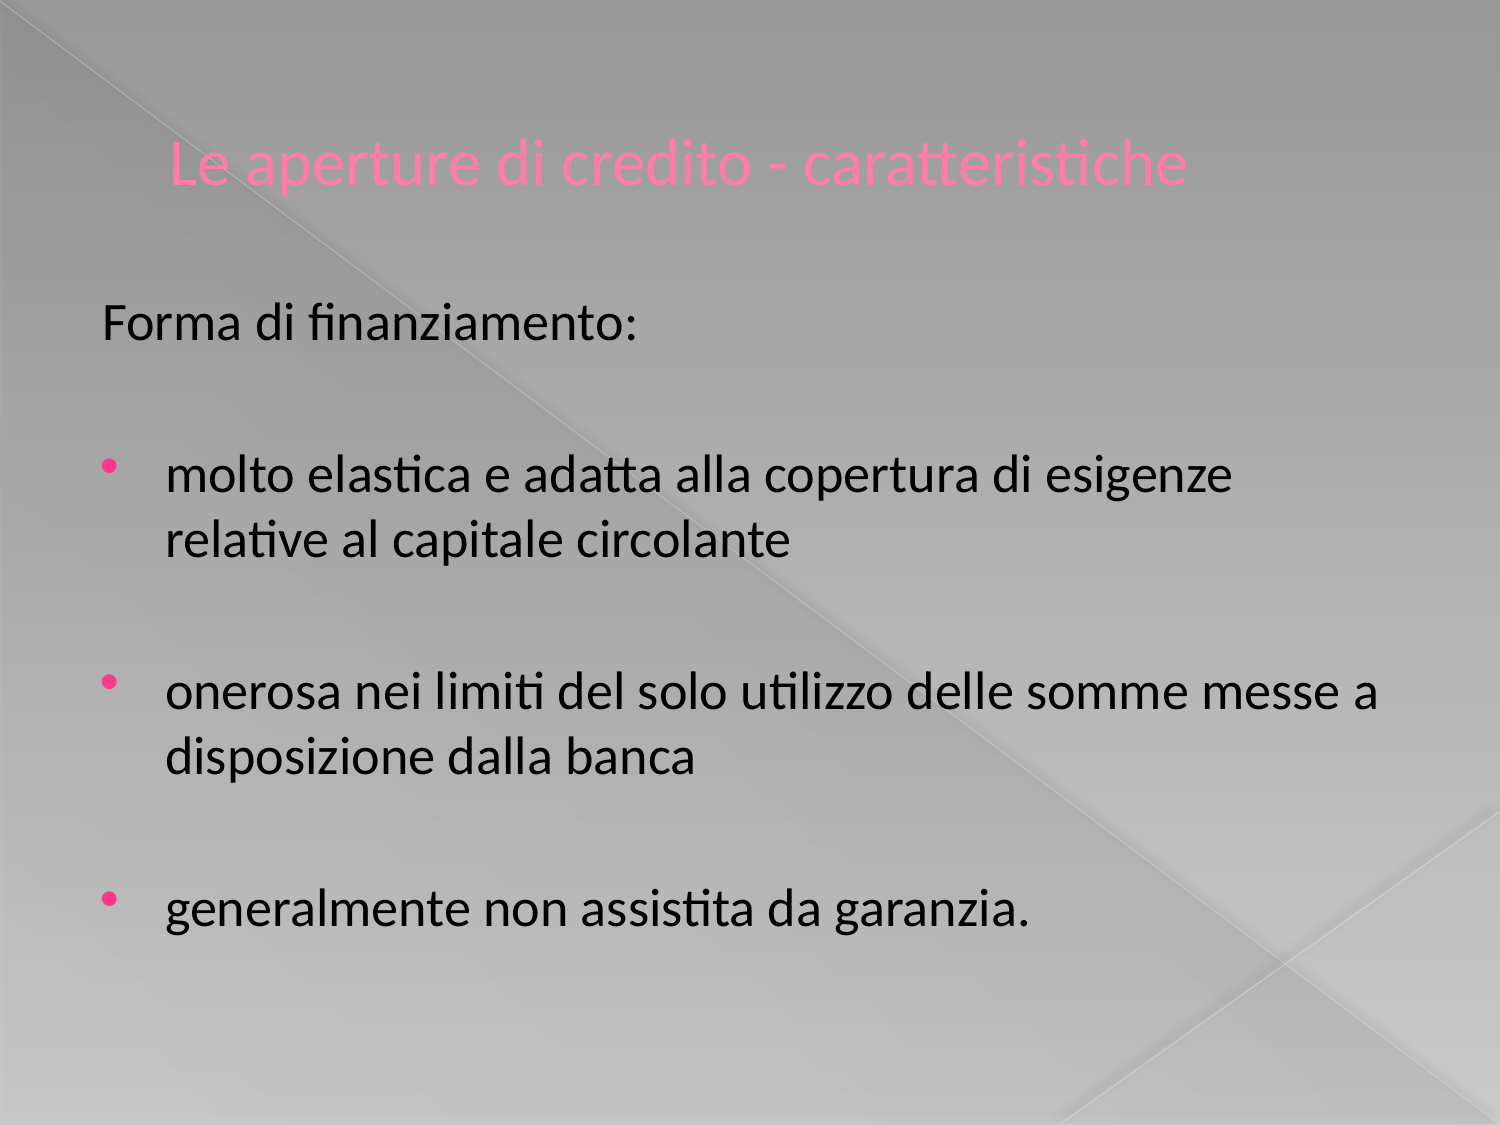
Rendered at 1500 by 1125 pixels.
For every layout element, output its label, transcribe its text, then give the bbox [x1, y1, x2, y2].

title Le aperture di credito - caratteristiche [75, 43, 1425, 274]
list Forma di finanziamento: molto elastica e adatta alla copertura di esigenze relative al capitale circolante onerosa nei limiti del solo utilizzo delle somme messe a disposizione dalla banca generalmente non assistita da garanzia. [76, 278, 1427, 1029]
